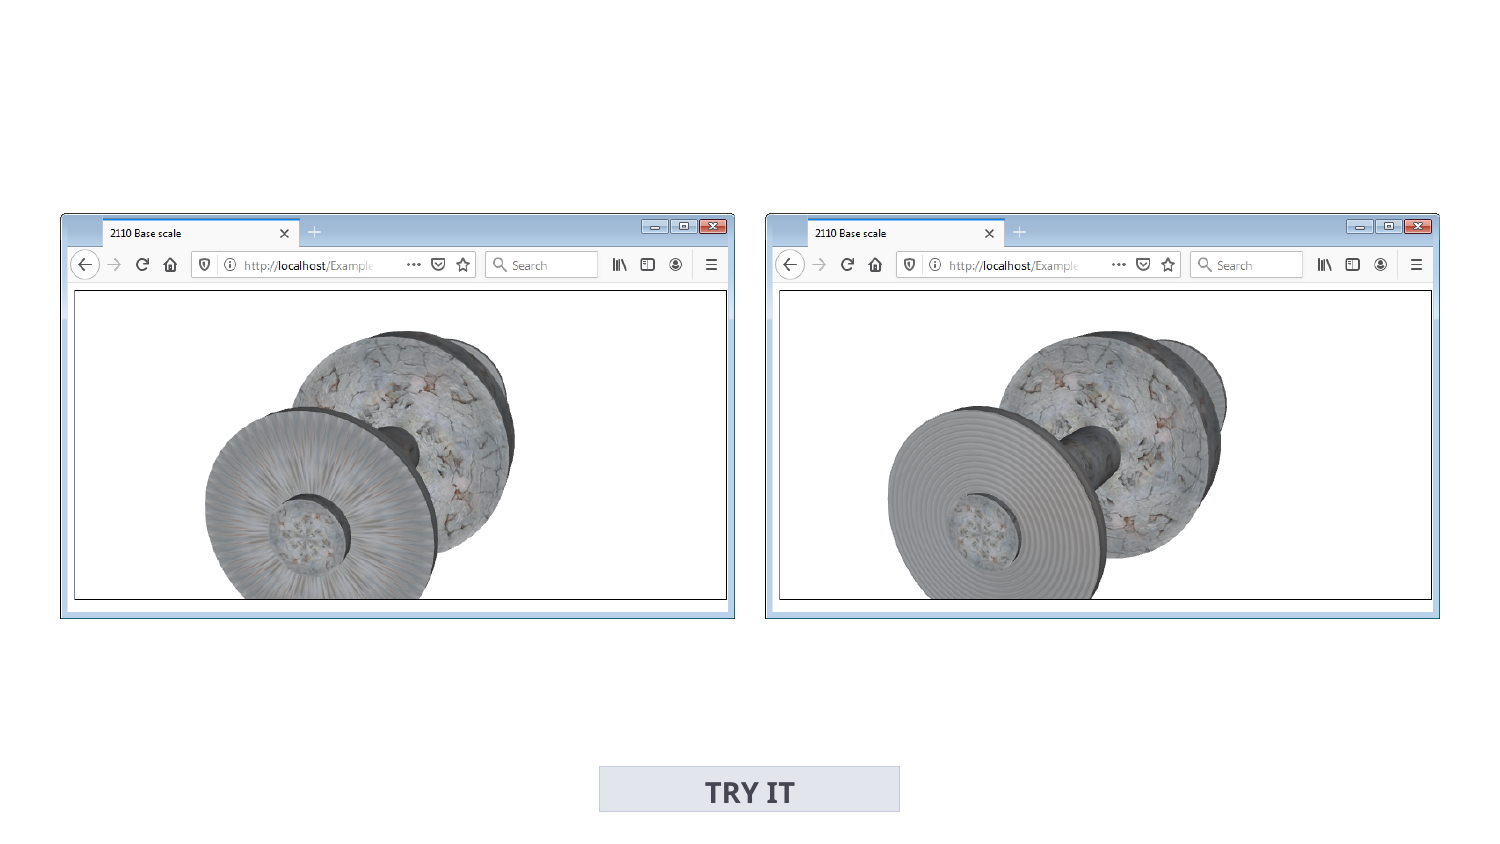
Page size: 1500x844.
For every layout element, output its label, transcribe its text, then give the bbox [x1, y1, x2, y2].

text_box TRY IT [599, 766, 900, 812]
picture [764, 213, 1441, 620]
picture [59, 213, 735, 620]
